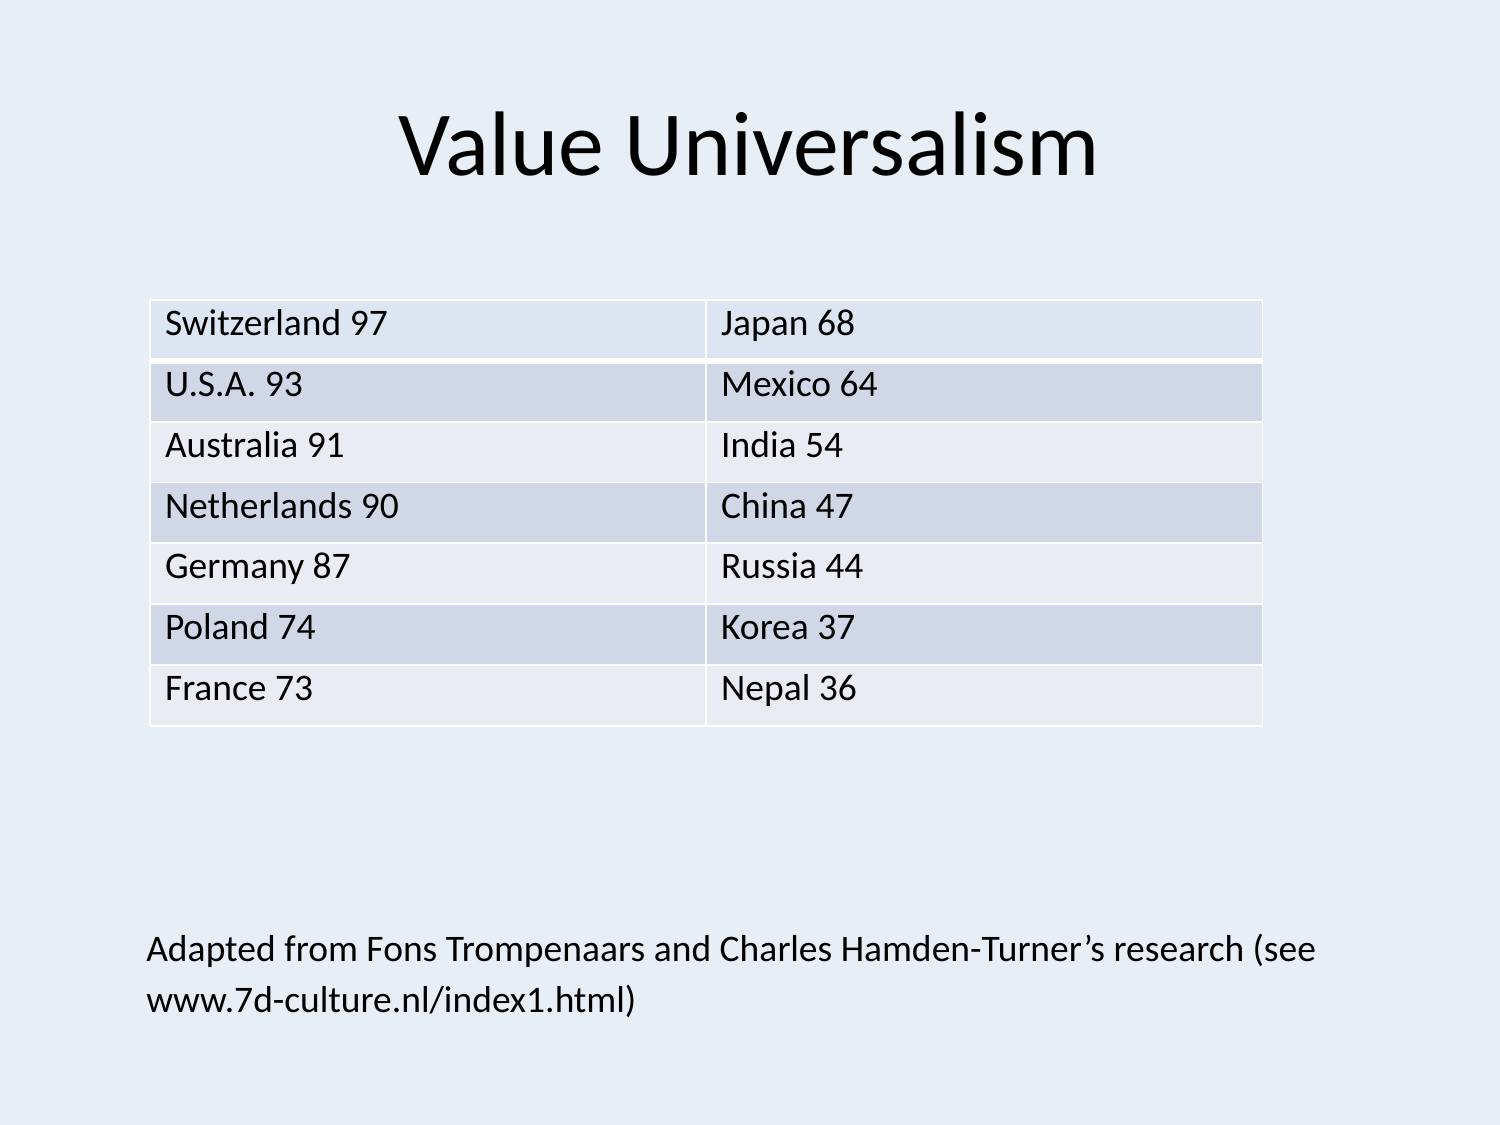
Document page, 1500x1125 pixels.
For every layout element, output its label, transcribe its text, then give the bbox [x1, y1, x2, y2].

table_cell Poland 74 [151, 605, 705, 664]
table_header Japan 68 [707, 301, 1262, 358]
table_cell Germany 87 [151, 544, 705, 603]
table_cell France 73 [151, 666, 705, 725]
table_cell Korea 37 [707, 605, 1262, 664]
table_cell Netherlands 90 [151, 483, 705, 542]
table_cell China 47 [707, 483, 1262, 542]
table_cell India 54 [707, 423, 1262, 482]
list Adapted from Fons Trompenaars and Charles Hamden-Turner’s research (see www.7d-culture.nl/index1.html) [75, 887, 1425, 1080]
table_cell Australia 91 [151, 423, 705, 482]
table_cell Nepal 36 [707, 666, 1262, 725]
table_cell Russia 44 [707, 544, 1262, 603]
table_cell U.S.A. 93 [151, 364, 705, 421]
table_header Switzerland 97 [151, 301, 705, 358]
title Value Universalism [75, 45, 1425, 233]
table_cell Mexico 64 [707, 364, 1262, 421]
